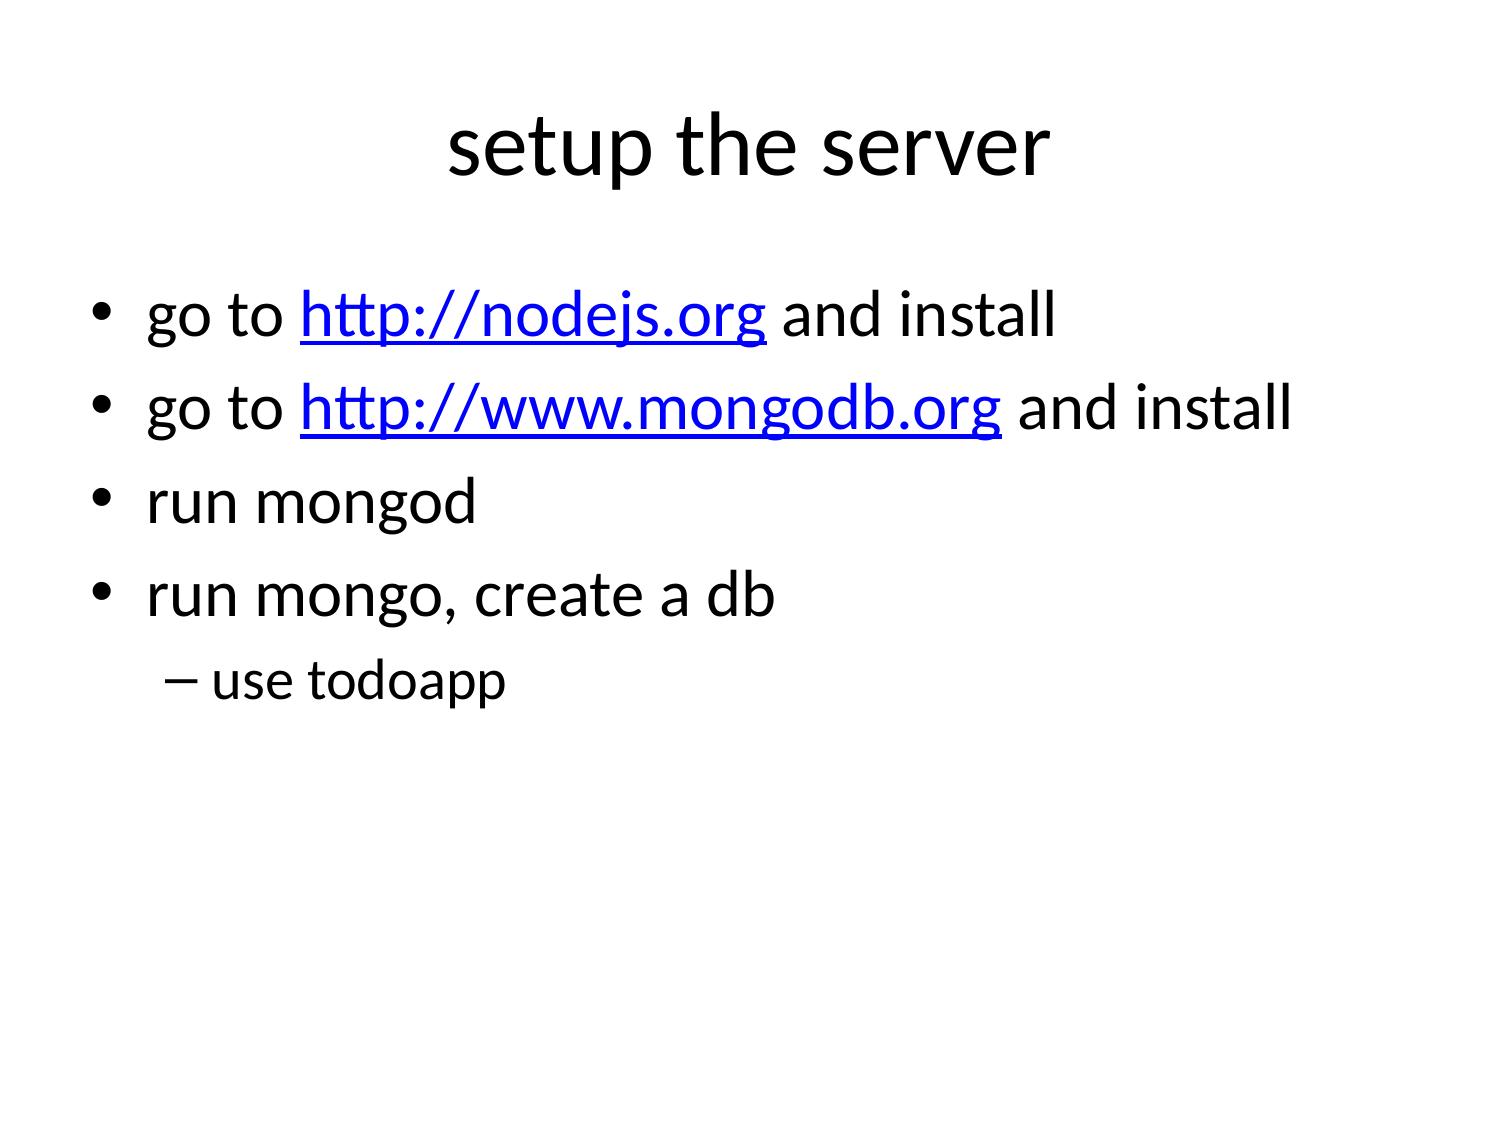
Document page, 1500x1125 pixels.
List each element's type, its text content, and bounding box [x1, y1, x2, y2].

title setup the server [75, 45, 1425, 233]
list go to http://nodejs.org and install go to http://www.mongodb.org and install run mongod run mongo, create a db use todoapp [75, 262, 1425, 1005]
